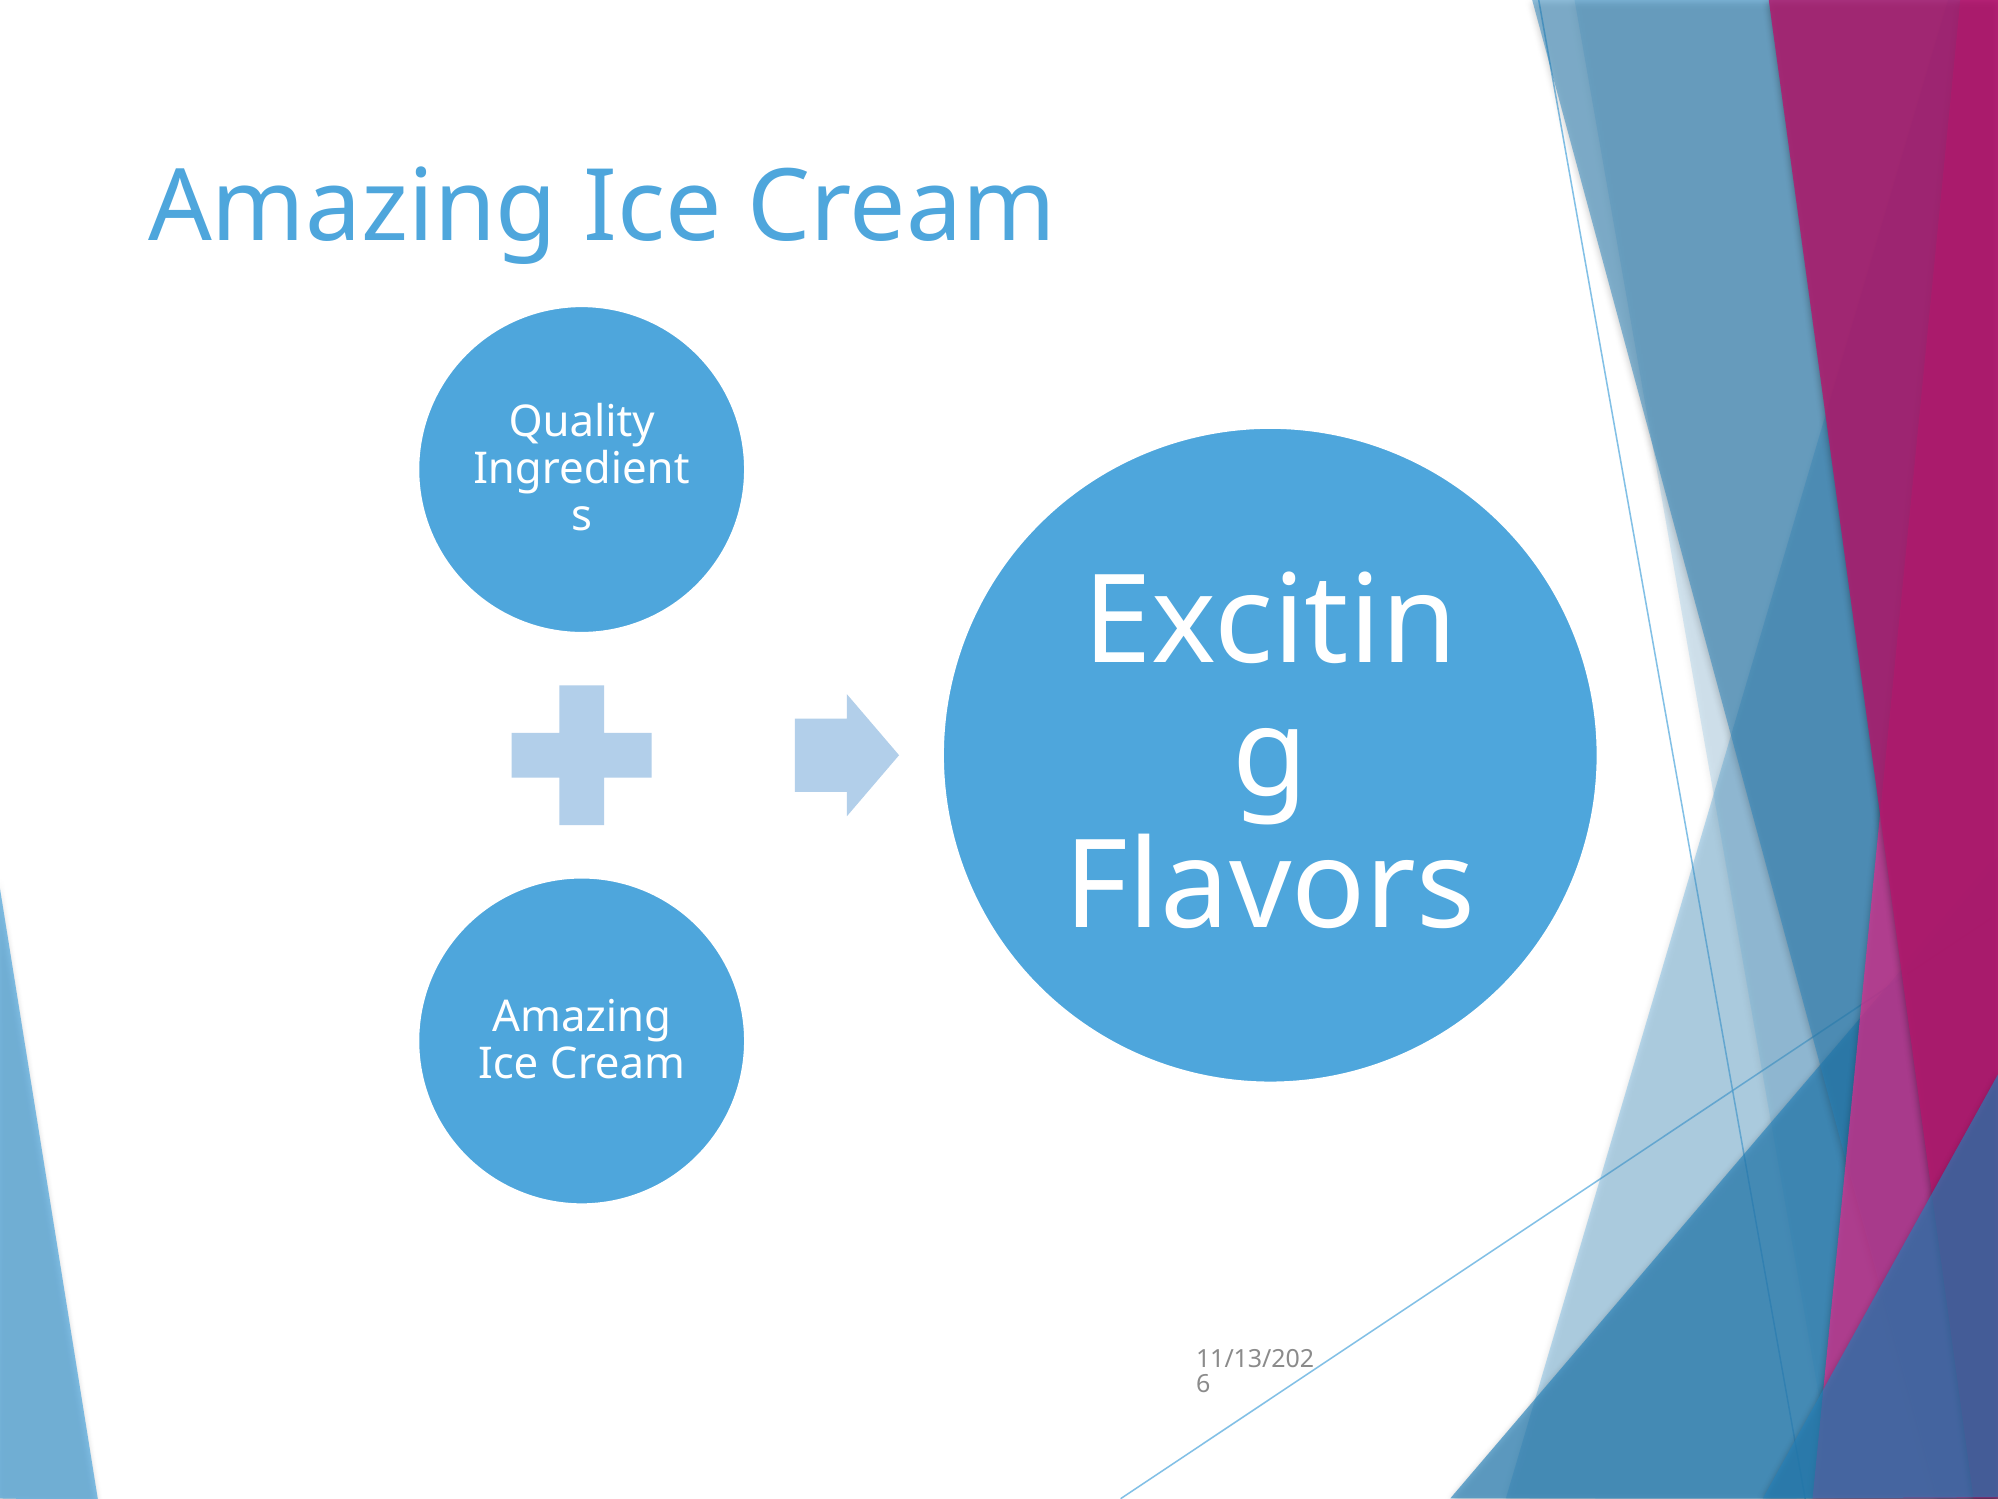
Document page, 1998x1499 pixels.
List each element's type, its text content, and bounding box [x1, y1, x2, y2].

title Amazing Ice Cream [133, 133, 1521, 422]
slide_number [1181, 1320, 1331, 1400]
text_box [332, 304, 1684, 1206]
